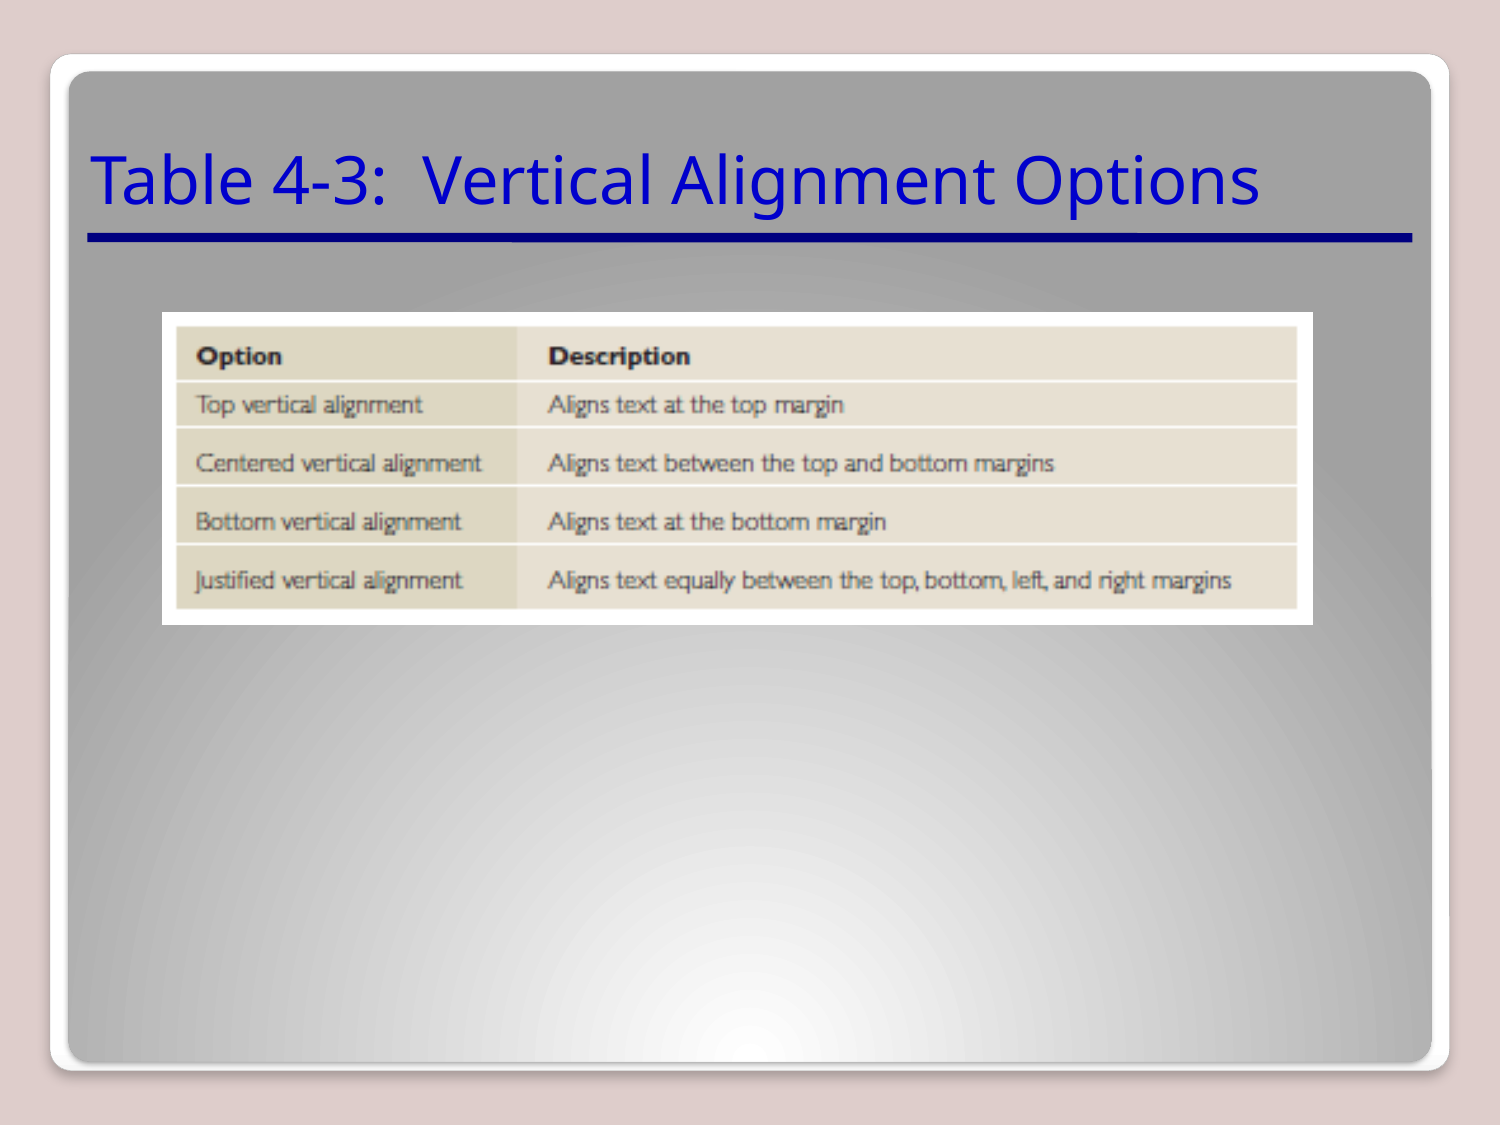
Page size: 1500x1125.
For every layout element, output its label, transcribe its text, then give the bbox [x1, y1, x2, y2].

title Table 4-3: Vertical Alignment Options [74, 74, 1426, 226]
picture [162, 312, 1314, 626]
